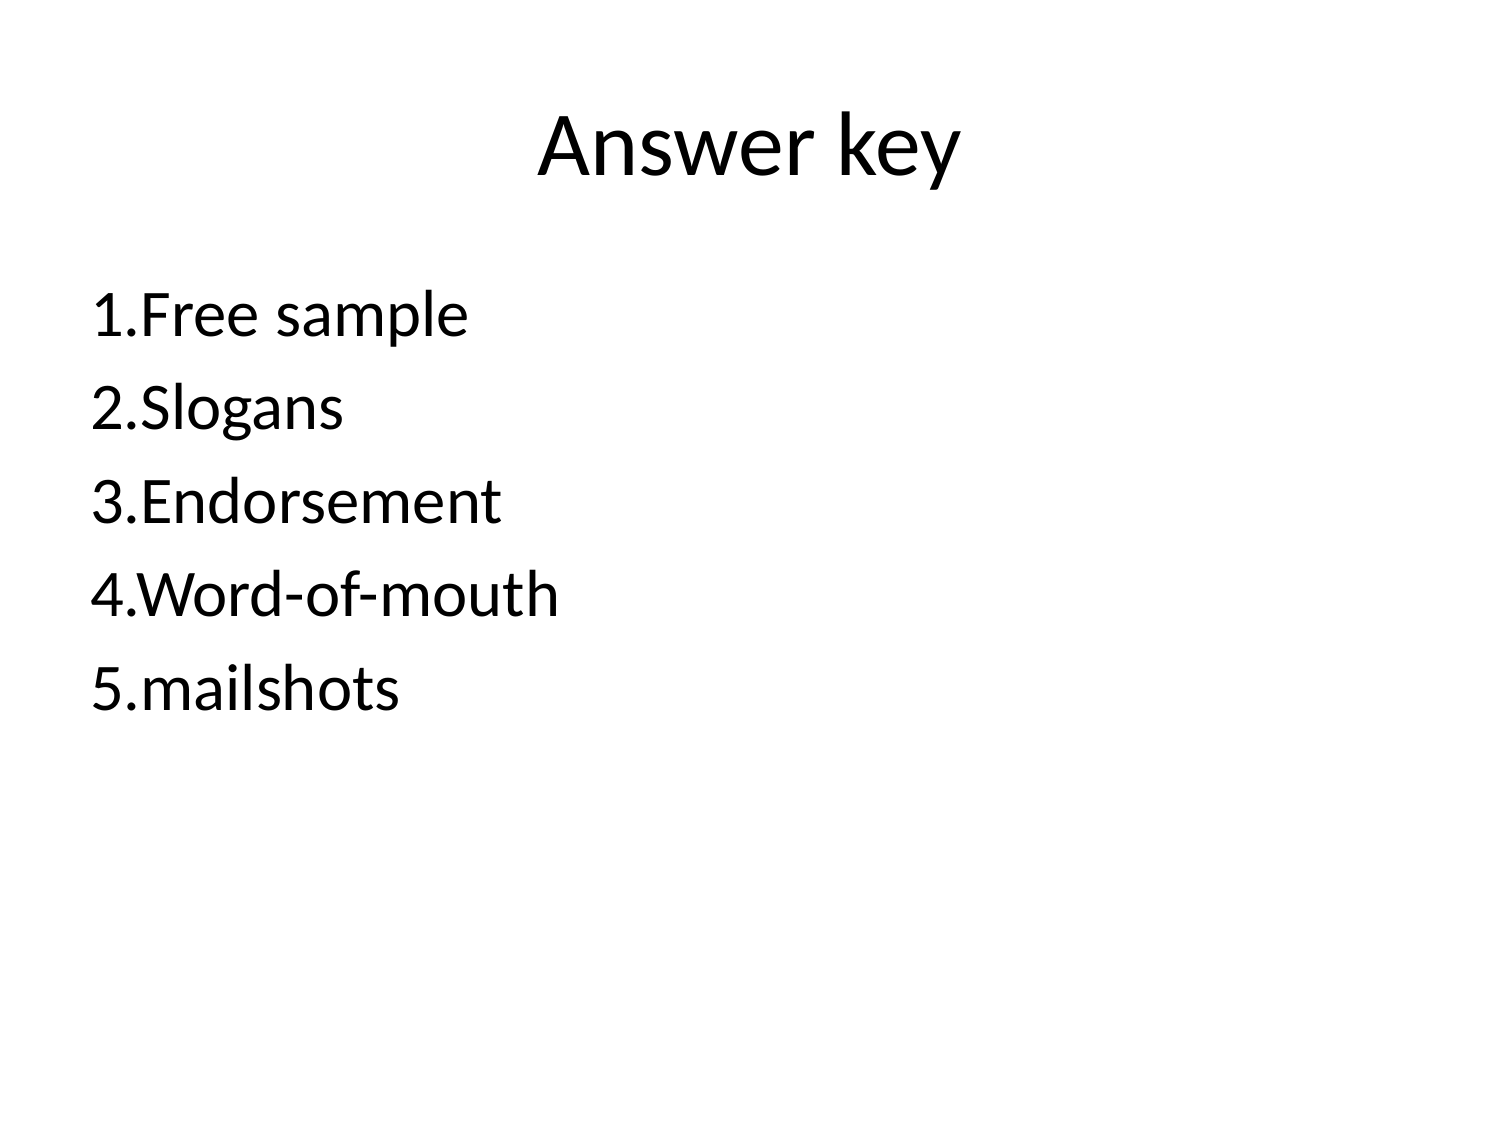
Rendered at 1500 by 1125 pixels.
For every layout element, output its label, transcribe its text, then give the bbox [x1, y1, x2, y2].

title Answer key [75, 45, 1425, 233]
list 1.Free sample 2.Slogans 3.Endorsement 4.Word-of-mouth 5.mailshots [75, 262, 1425, 1005]
